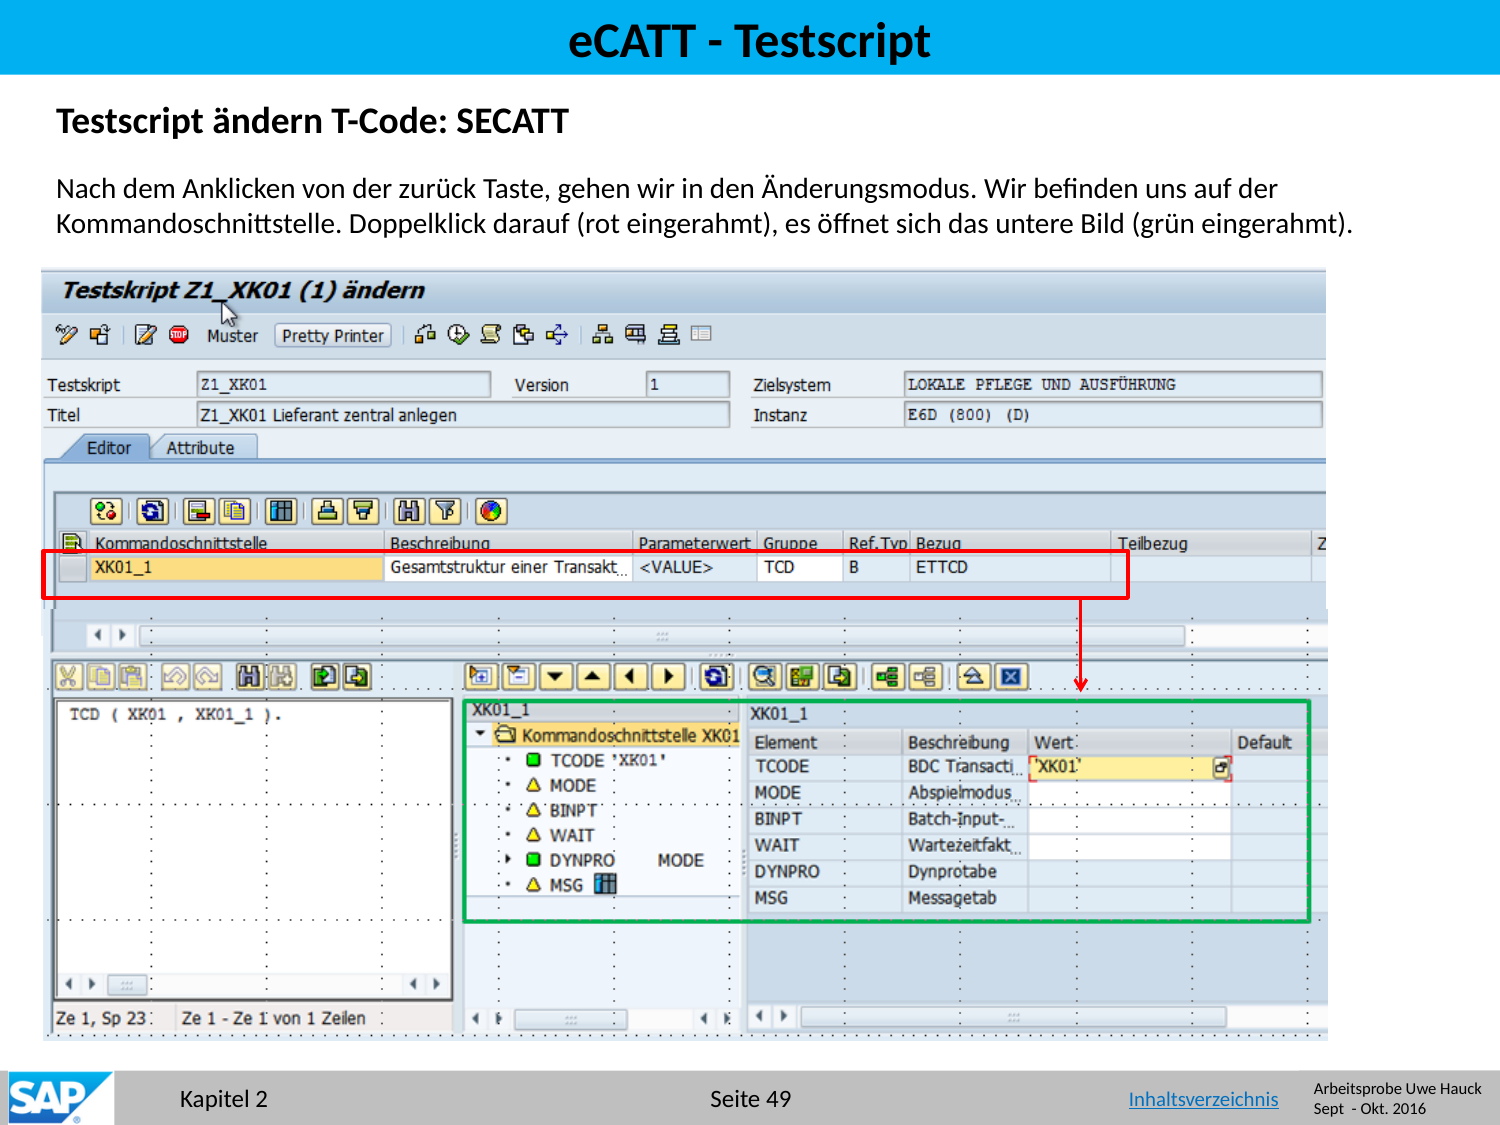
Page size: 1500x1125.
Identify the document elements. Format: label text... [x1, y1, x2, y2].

text_box Inhaltsverzeichnis [1106, 1078, 1299, 1118]
text_box Arbeitsprobe Uwe Hauck Sept - Okt. 2016 [1299, 1070, 1500, 1125]
picture [41, 266, 1329, 1041]
text_box Nach dem Anklicken von der zurück Taste, gehen wir in den Änderungsmodus. Wir befinden uns auf der Kommandoschnittstelle. Doppelklick darauf (rot eingerahmt), es öffnet sich das untere Bild (grün eingerahmt). [41, 162, 1500, 282]
text_box Kapitel 2 Seite 49 [165, 1075, 1105, 1120]
text_box [0, 1070, 6, 1125]
picture [7, 1070, 115, 1125]
text_box [115, 1070, 1299, 1125]
text_box Testscript ändern T-Code: SECATT [41, 88, 1168, 149]
text_box eCATT - Testscript [0, 0, 1500, 75]
